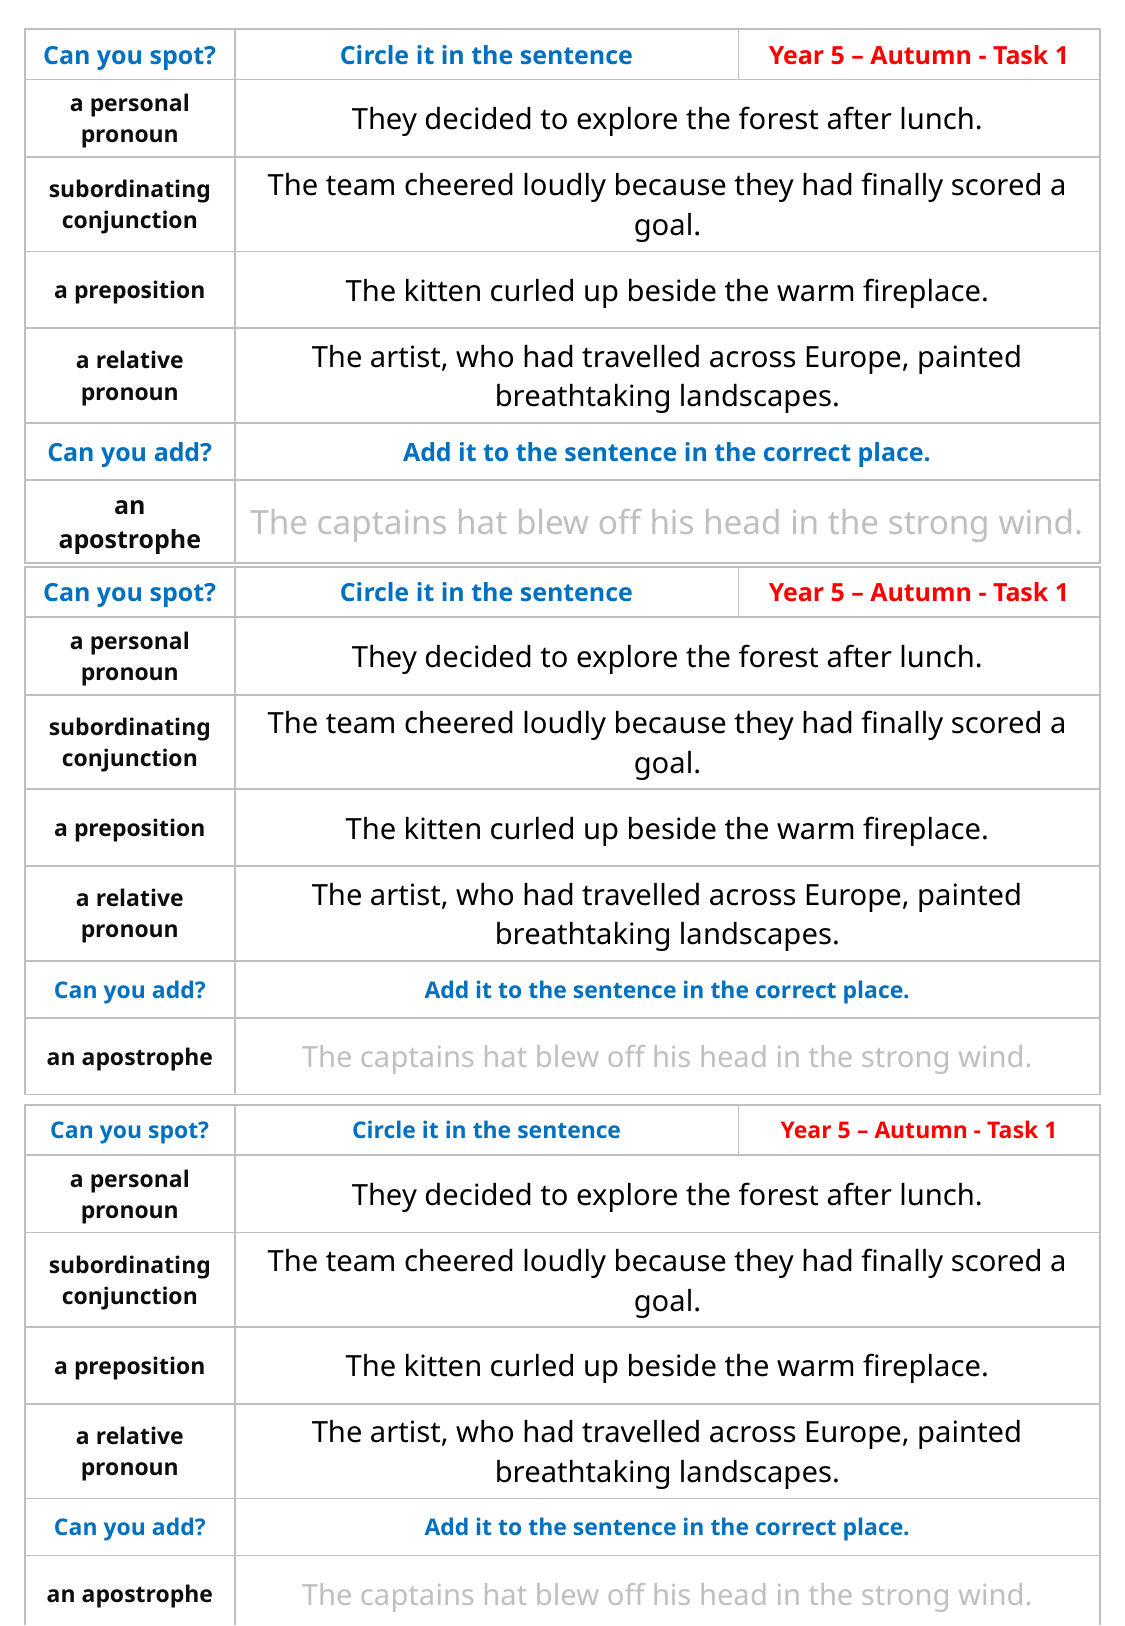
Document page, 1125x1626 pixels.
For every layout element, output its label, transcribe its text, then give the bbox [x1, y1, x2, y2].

table_cell Can you add? [26, 1499, 234, 1555]
table_cell an apostrophe [26, 481, 234, 562]
table_header Circle it in the sentence [236, 1106, 738, 1154]
table_header Year 5 – Autumn - Task 1 [739, 568, 1099, 616]
table_cell Add it to the sentence in the correct place. [236, 424, 1099, 479]
table_cell subordinating conjunction [26, 1233, 234, 1326]
table_cell a relative pronoun [26, 1405, 234, 1498]
table_header Circle it in the sentence [236, 30, 738, 79]
table_cell The kitten curled up beside the warm fireplace. [236, 790, 1099, 865]
table_cell The artist, who had travelled across Europe, painted breathtaking landscapes. [236, 329, 1099, 422]
table_cell The artist, who had travelled across Europe, painted breathtaking landscapes. [236, 1405, 1099, 1498]
table_cell a preposition [26, 1328, 234, 1403]
table_cell The kitten curled up beside the warm fireplace. [236, 252, 1099, 327]
table_cell an apostrophe [26, 1019, 234, 1094]
table_cell a preposition [26, 790, 234, 865]
table_header Can you spot? [26, 30, 234, 79]
table_cell a personal pronoun [26, 1156, 234, 1232]
table_cell a personal pronoun [26, 618, 234, 694]
table_header Can you spot? [26, 1106, 234, 1154]
table_cell an apostrophe [26, 1556, 234, 1625]
table_header Year 5 – Autumn - Task 1 [739, 30, 1099, 79]
table_cell a relative pronoun [26, 329, 234, 422]
table_cell The team cheered loudly because they had finally scored a goal. [236, 158, 1099, 251]
table_cell They decided to explore the forest after lunch. [236, 1156, 1099, 1232]
table_cell subordinating conjunction [26, 158, 234, 251]
table_cell Can you add? [26, 424, 234, 479]
table_cell The team cheered loudly because they had finally scored a goal. [236, 1233, 1099, 1326]
table_header Circle it in the sentence [236, 568, 738, 616]
table_cell The artist, who had travelled across Europe, painted breathtaking landscapes. [236, 867, 1099, 960]
table_cell The captains hat blew off his head in the strong wind. [236, 1556, 1099, 1625]
table_cell a preposition [26, 252, 234, 327]
table_cell They decided to explore the forest after lunch. [236, 80, 1099, 156]
table_cell The captains hat blew off his head in the strong wind. [236, 1019, 1099, 1094]
table_cell Add it to the sentence in the correct place. [236, 1499, 1099, 1555]
table_cell The captains hat blew off his head in the strong wind. [236, 481, 1099, 562]
table_cell a relative pronoun [26, 867, 234, 960]
table_cell Add it to the sentence in the correct place. [236, 962, 1099, 1017]
table_cell a personal pronoun [26, 80, 234, 156]
table_cell They decided to explore the forest after lunch. [236, 618, 1099, 694]
table_header Year 5 – Autumn - Task 1 [739, 1106, 1099, 1154]
table_cell subordinating conjunction [26, 696, 234, 788]
table_cell The team cheered loudly because they had finally scored a goal. [236, 696, 1099, 788]
table_cell Can you add? [26, 962, 234, 1017]
table_header Can you spot? [26, 568, 234, 616]
table_cell The kitten curled up beside the warm fireplace. [236, 1328, 1099, 1403]
